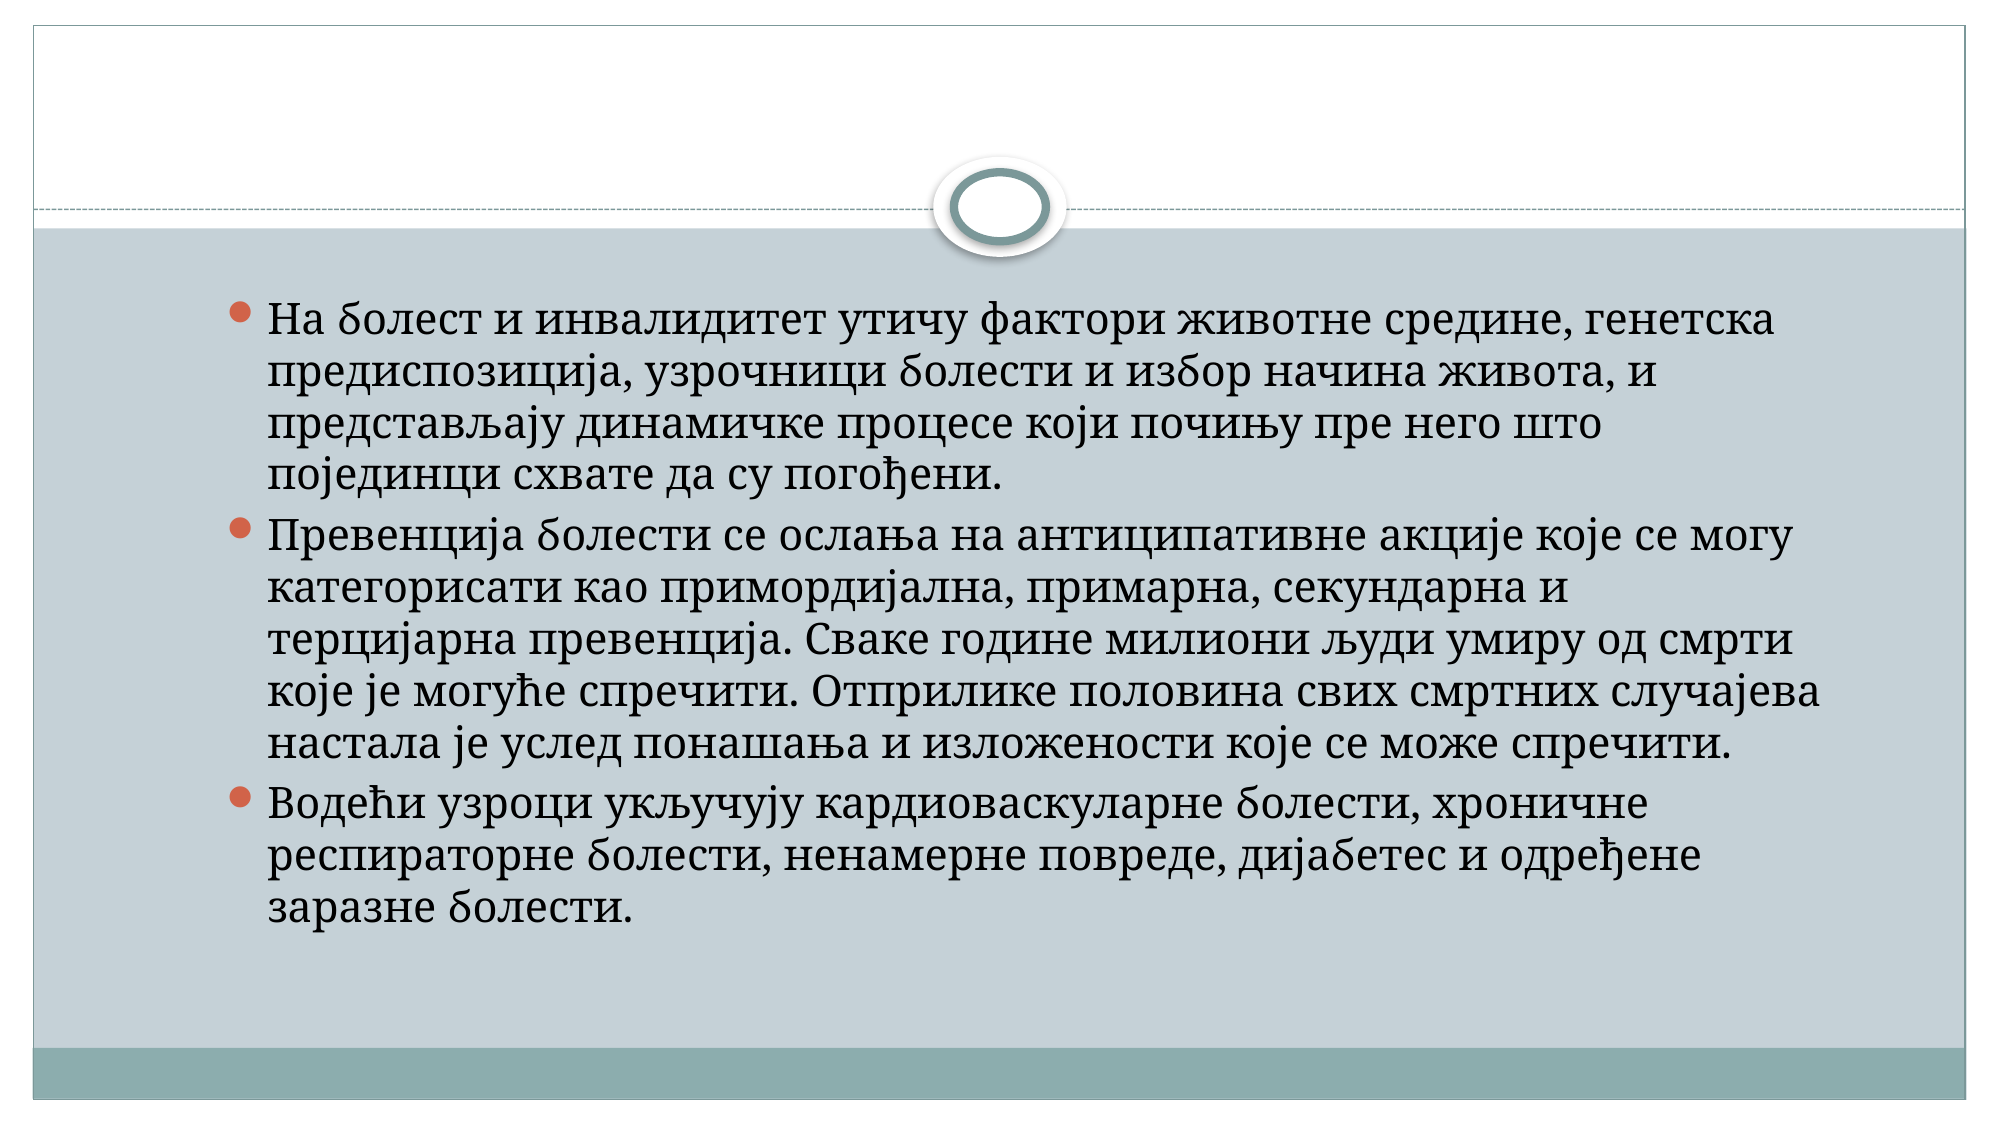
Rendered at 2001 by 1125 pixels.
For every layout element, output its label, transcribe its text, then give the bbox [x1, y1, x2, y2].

list На болест и инвалидитет утичу фактори животне средине, генетска предиспозиција, узрочници болести и избор начина живота, и представљају динамичке процесе који почињу пре него што појединци схвате да су погођени. Превенција болести се ослања на антиципативне акције које се могу категорисати као примордијална, примарна, секундарна и терцијарна превенција. Сваке године милиони људи умиру од смрти које је могуће спречити. Oтприлике половина свих смртних случајева настала је услед понашања и изложености које се може спречити. Водећи узроци укључују кардиоваскуларне болести, хроничне респираторне болести, ненамерне повреде, дијабетес и одређене заразне болести. [211, 283, 1838, 972]
